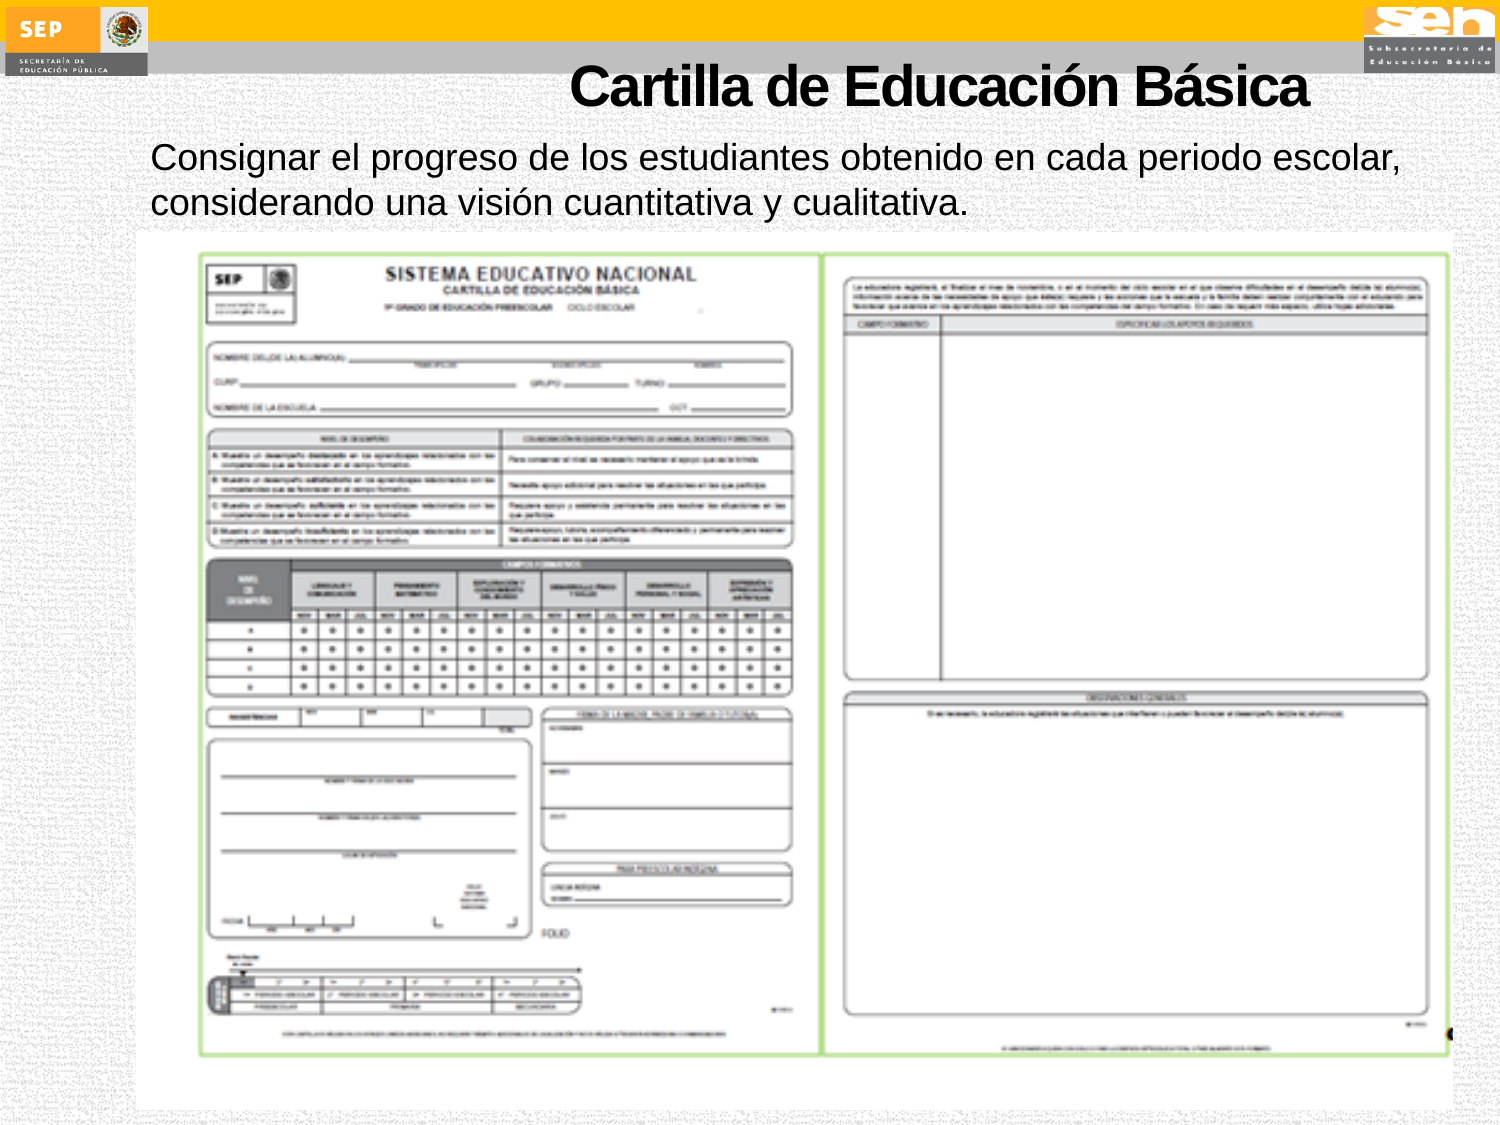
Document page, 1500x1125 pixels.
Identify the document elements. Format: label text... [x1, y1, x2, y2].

picture [1364, 7, 1495, 73]
picture [5, 7, 148, 76]
title Cartilla de Educación Básica [171, 28, 1341, 125]
text_box Consignar el progreso de los estudiantes obtenido en cada periodo escolar, considerando una visión cuantitativa y cualitativa. [135, 125, 1447, 231]
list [135, 231, 1454, 1110]
